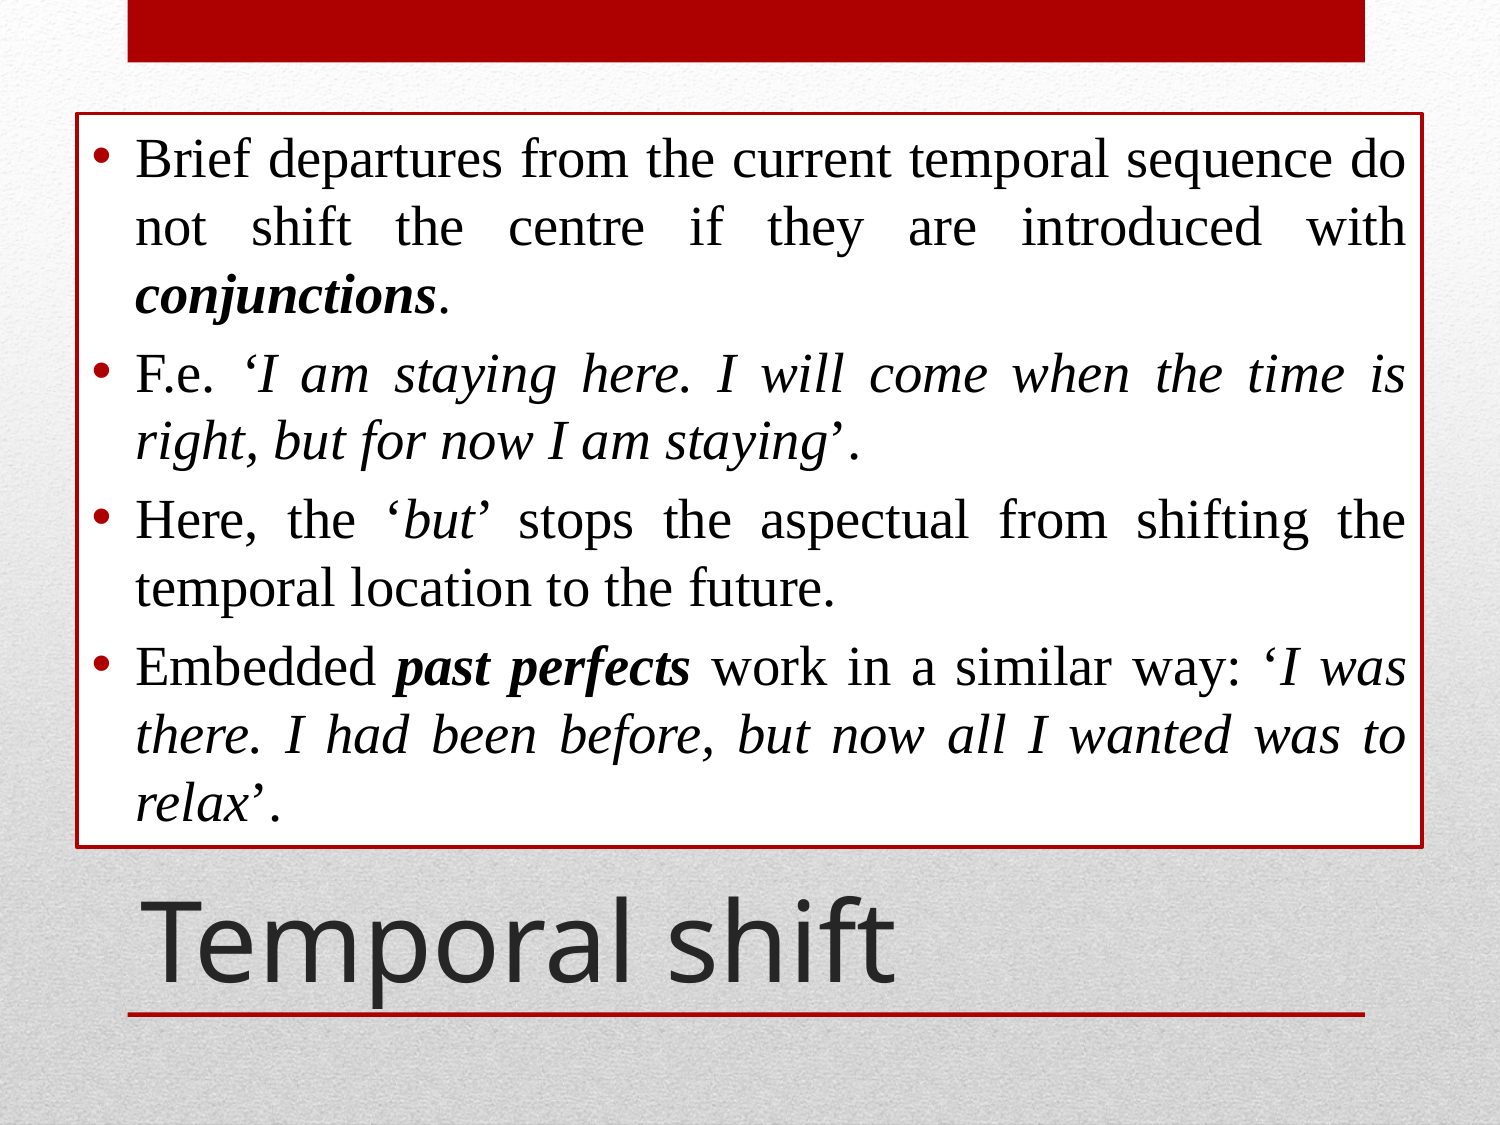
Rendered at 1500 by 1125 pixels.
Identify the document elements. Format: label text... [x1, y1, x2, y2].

title Temporal shift [125, 849, 1238, 1013]
list Brief departures from the current temporal sequence do not shift the centre if they are introduced with conjunctions. F.e. ‘I am staying here. I will come when the time is right, but for now I am staying’. Here, the ‘but’ stops the aspectual from shifting the temporal location to the future. Embedded past perfects work in a similar way: ‘I was there. I had been before, but now all I wanted was to relax’. [75, 112, 1424, 849]
